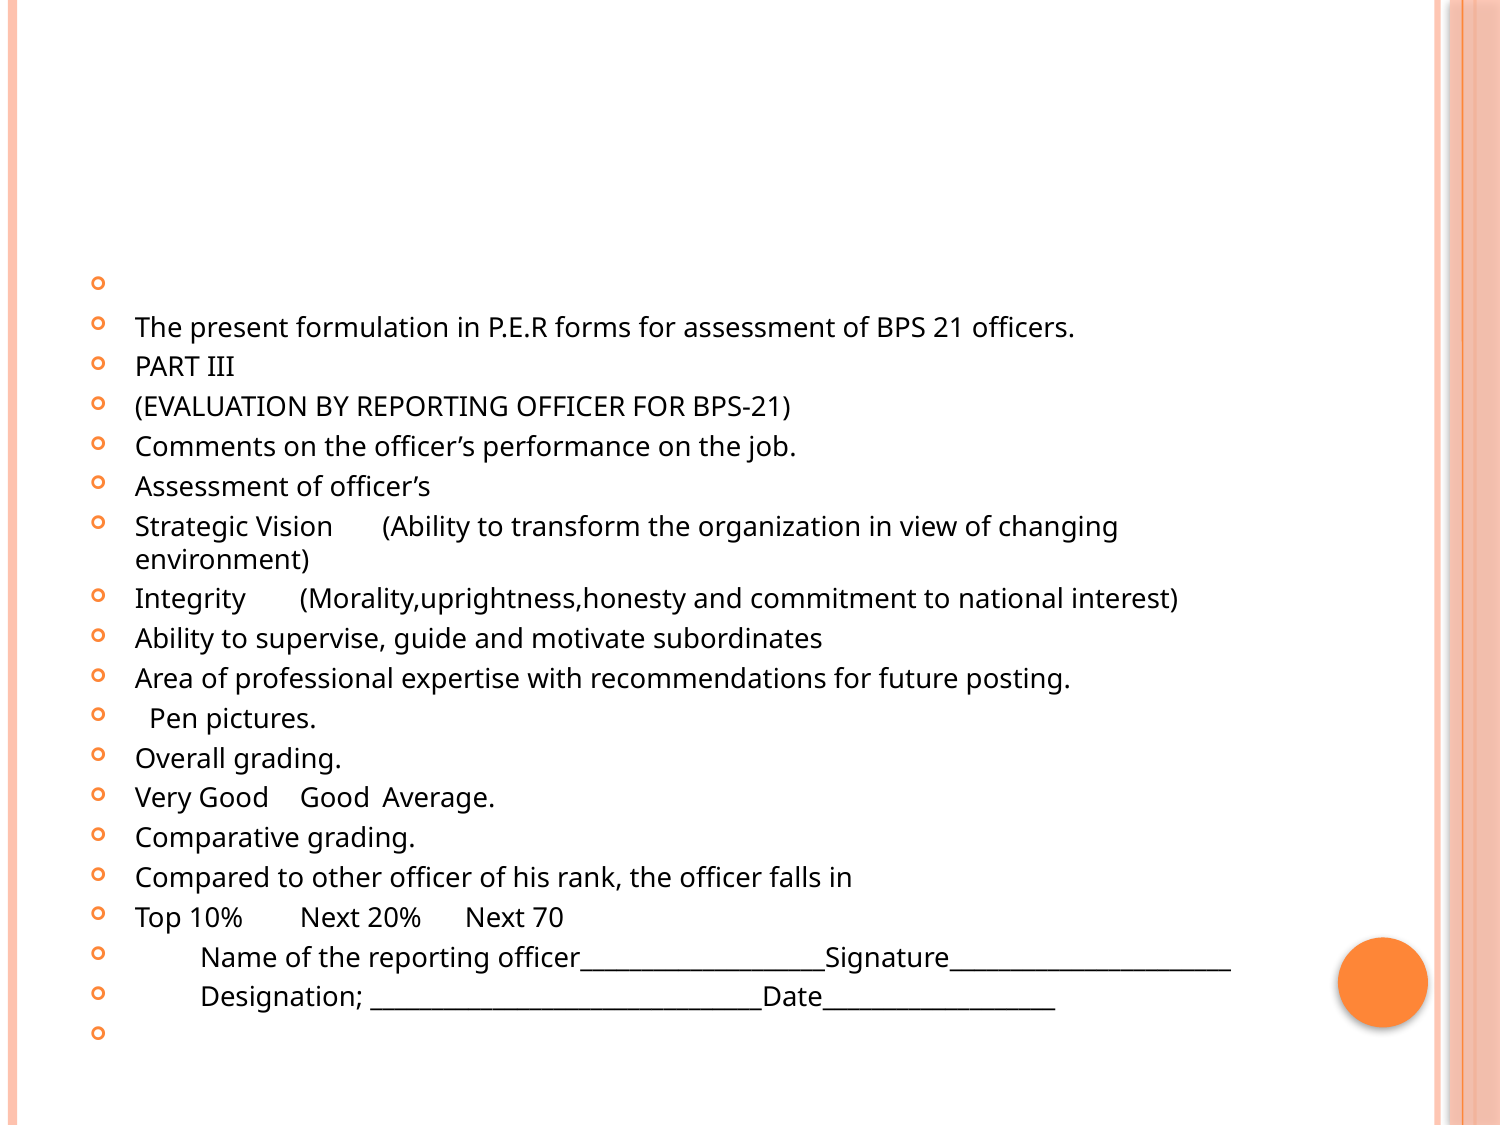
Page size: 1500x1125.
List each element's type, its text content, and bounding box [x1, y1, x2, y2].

list The present formulation in P.E.R forms for assessment of BPS 21 officers. PART III (EVALUATION BY REPORTING OFFICER FOR BPS-21) Comments on the officer’s performance on the job. Assessment of officer’s Strategic Vision (Ability to transform the organization in view of changing environment) Integrity (Morality,uprightness,honesty and commitment to national interest) Ability to supervise, guide and motivate subordinates Area of professional expertise with recommendations for future posting. Pen pictures. Overall grading. Very Good Good Average. Comparative grading. Compared to other officer of his rank, the officer falls in Top 10% Next 20% Next 70 Name of the reporting officer____________________Signature_______________________ Designation; ________________________________Date___________________ [75, 262, 1300, 1062]
